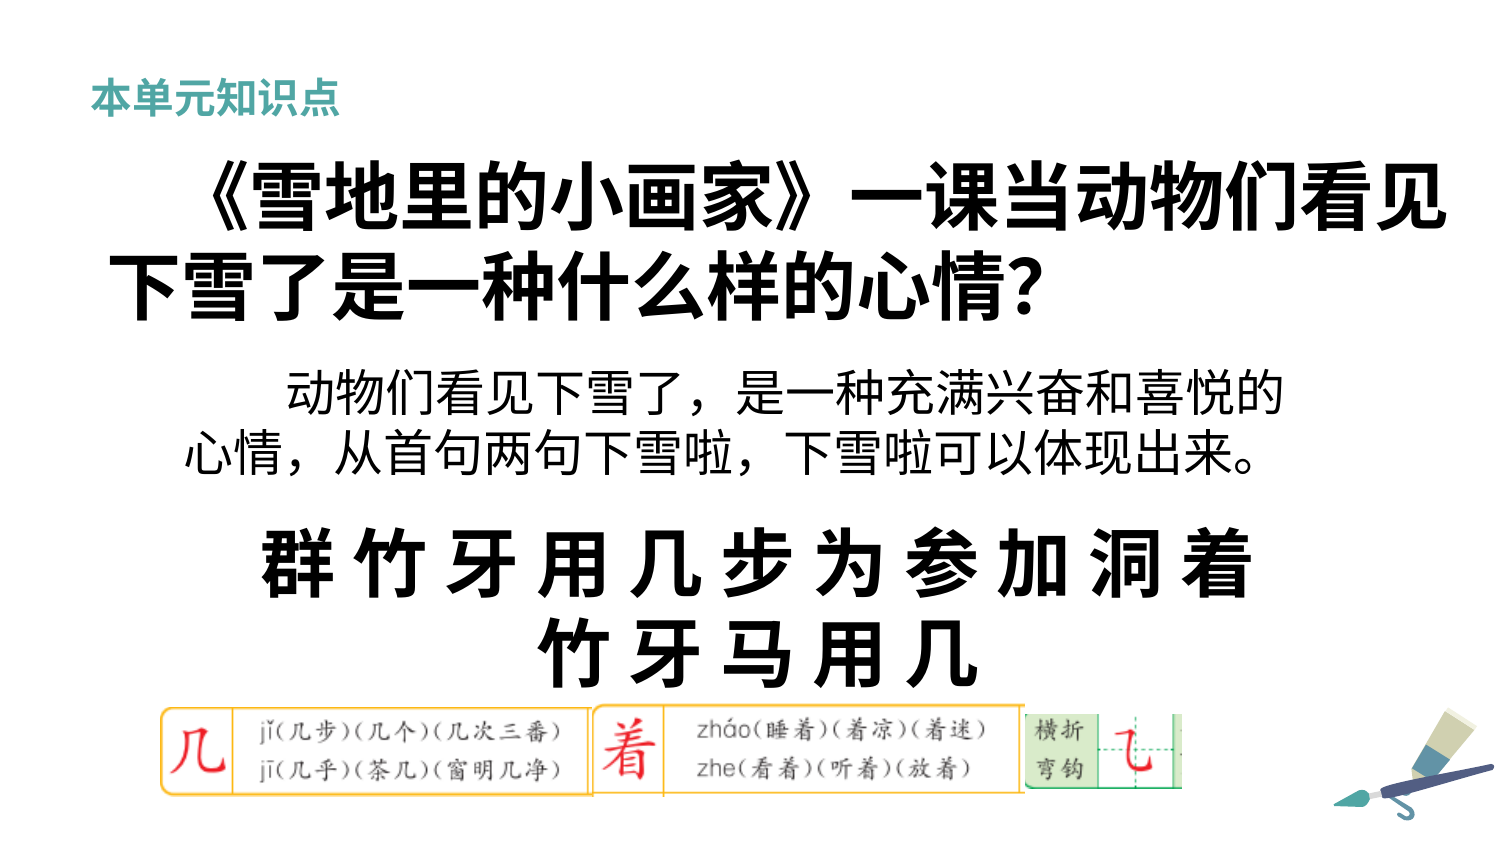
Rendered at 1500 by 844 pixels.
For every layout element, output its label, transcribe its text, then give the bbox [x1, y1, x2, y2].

text_box 《雪地里的小画家》一课当动物们看见 下雪了是一种什么样的心情？ [94, 143, 1462, 335]
text_box 群 竹 牙 用 几 步 为 参 加 洞 着 竹 牙 马 用 几 [249, 510, 1268, 703]
text_box 本单元知识点 [76, 64, 422, 129]
text_box 动物们看见下雪了，是一种充满兴奋和喜悦的心情，从首句两句下雪啦，下雪啦可以体现出来。 [168, 353, 1348, 489]
picture [160, 703, 1182, 797]
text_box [1358, 708, 1481, 844]
